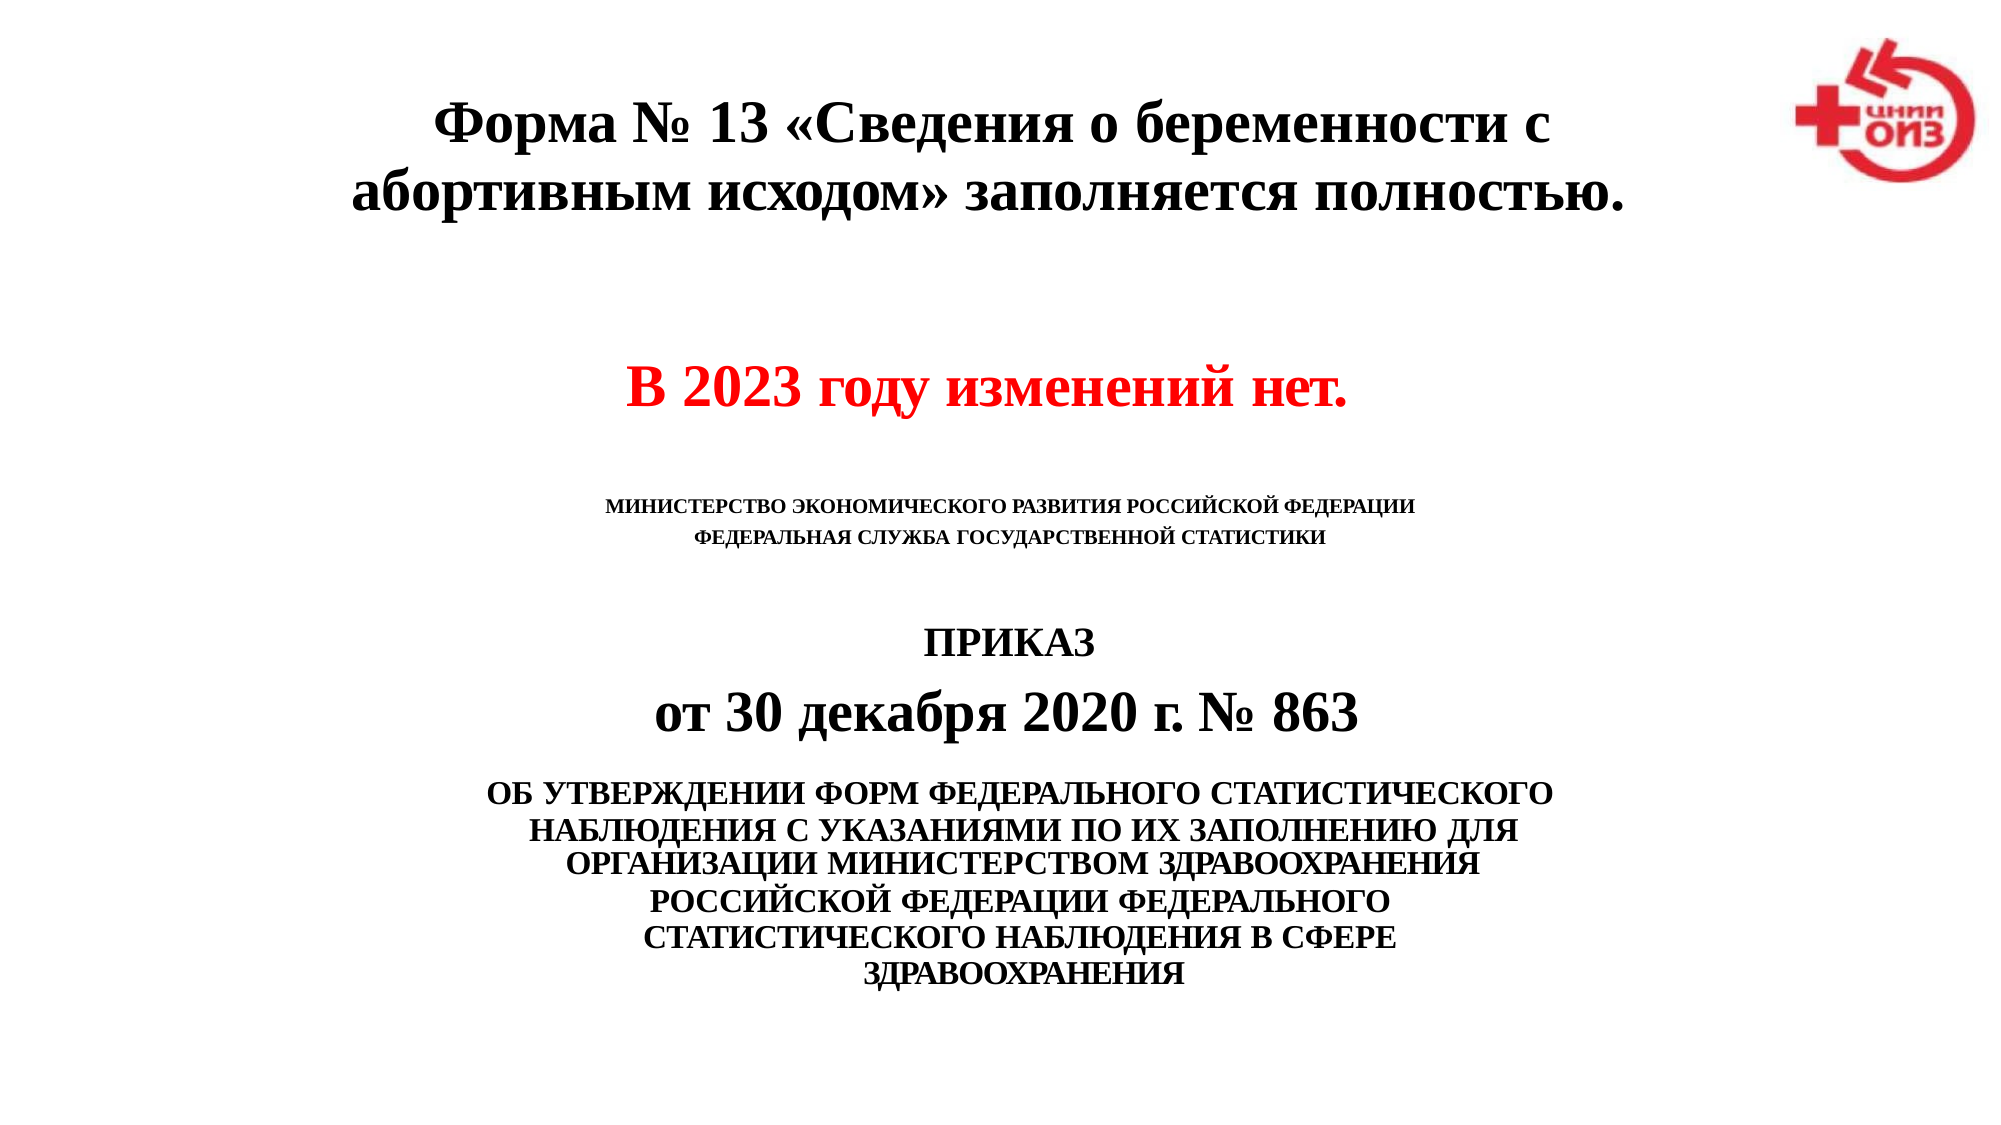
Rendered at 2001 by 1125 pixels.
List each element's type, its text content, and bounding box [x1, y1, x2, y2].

text_box ПРИКАЗ от 30 декабря 2020 г. № 863 ОБ УТВЕРЖДЕНИИ ФОРМ ФЕДЕРАЛЬНОГО СТАТИСТИЧЕСКОГО НАБЛЮДЕНИЯ С УКАЗАНИЯМИ ПО ИХ ЗАПОЛНЕНИЮ ДЛЯ ОРГАНИЗАЦИИ МИНИСТЕРСТВОМ ЗДРАВООХРАНЕНИЯ РОССИЙСКОЙ ФЕДЕРАЦИИ ФЕДЕРАЛЬНОГО СТАТИСТИЧЕСКОГО НАБЛЮДЕНИЯ В СФЕРЕ ЗДРАВООХРАНЕНИЯ [478, 607, 1569, 992]
text_box МИНИСТЕРСТВО ЭКОНОМИЧЕСКОГО РАЗВИТИЯ РОССИЙСКОЙ ФЕДЕРАЦИИ ФЕДЕРАЛЬНАЯ СЛУЖБА ГОСУДАРСТВЕННОЙ СТАТИСТИКИ [603, 483, 1433, 549]
text_box В 2023 году изменений нет. [624, 343, 1360, 419]
title Форма № 13 «Сведения о беременности с абортивным исходом» заполняется полностью. [349, 77, 1640, 274]
picture [1780, 30, 1991, 191]
